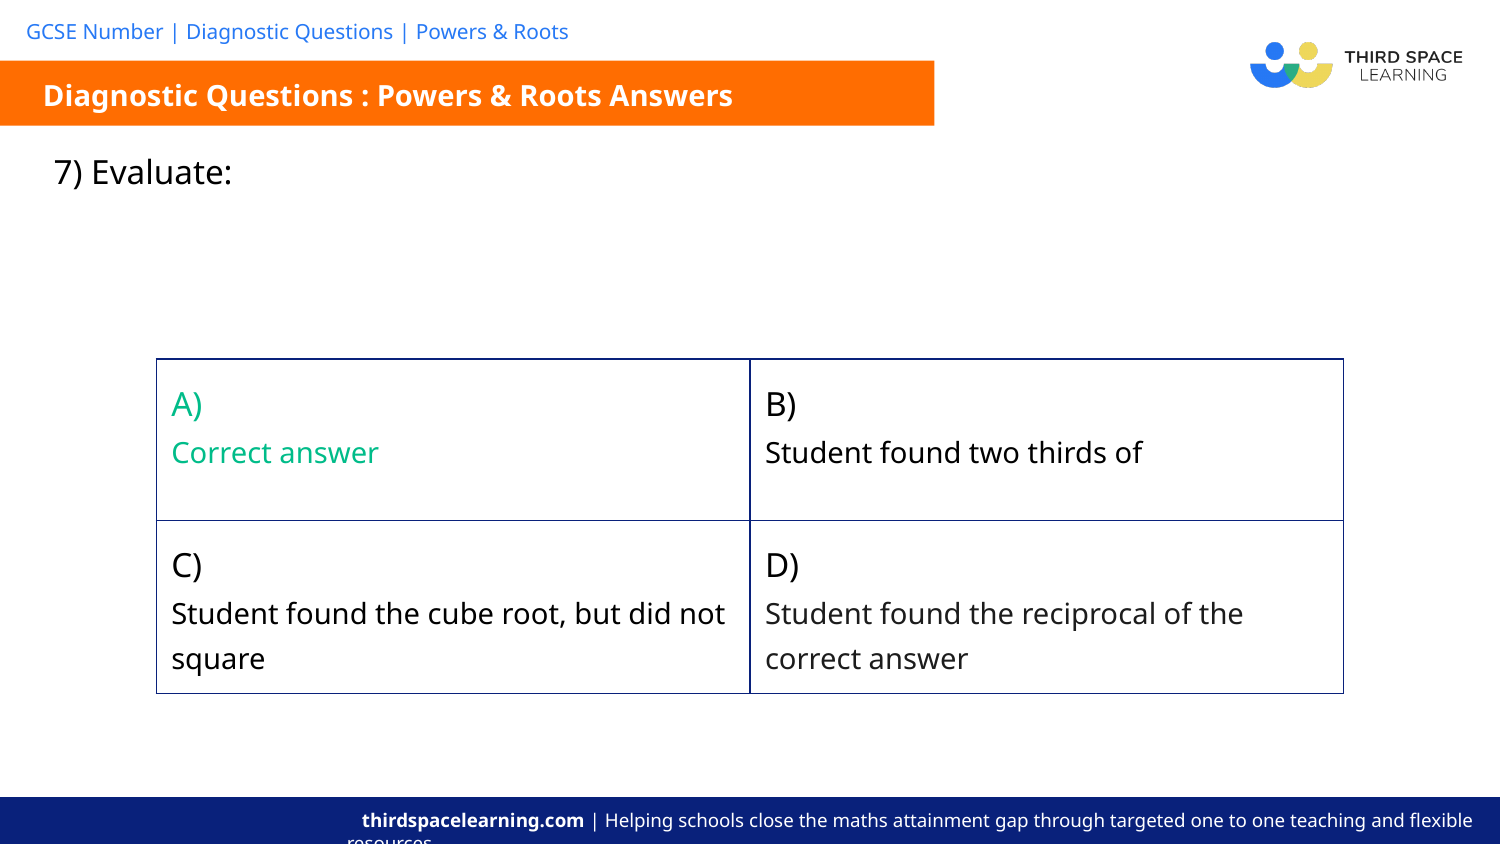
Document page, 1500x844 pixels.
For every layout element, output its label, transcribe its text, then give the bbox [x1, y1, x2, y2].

text_box Diagnostic Questions : Powers & Roots Answers [27, 61, 778, 127]
picture [1250, 33, 1465, 99]
